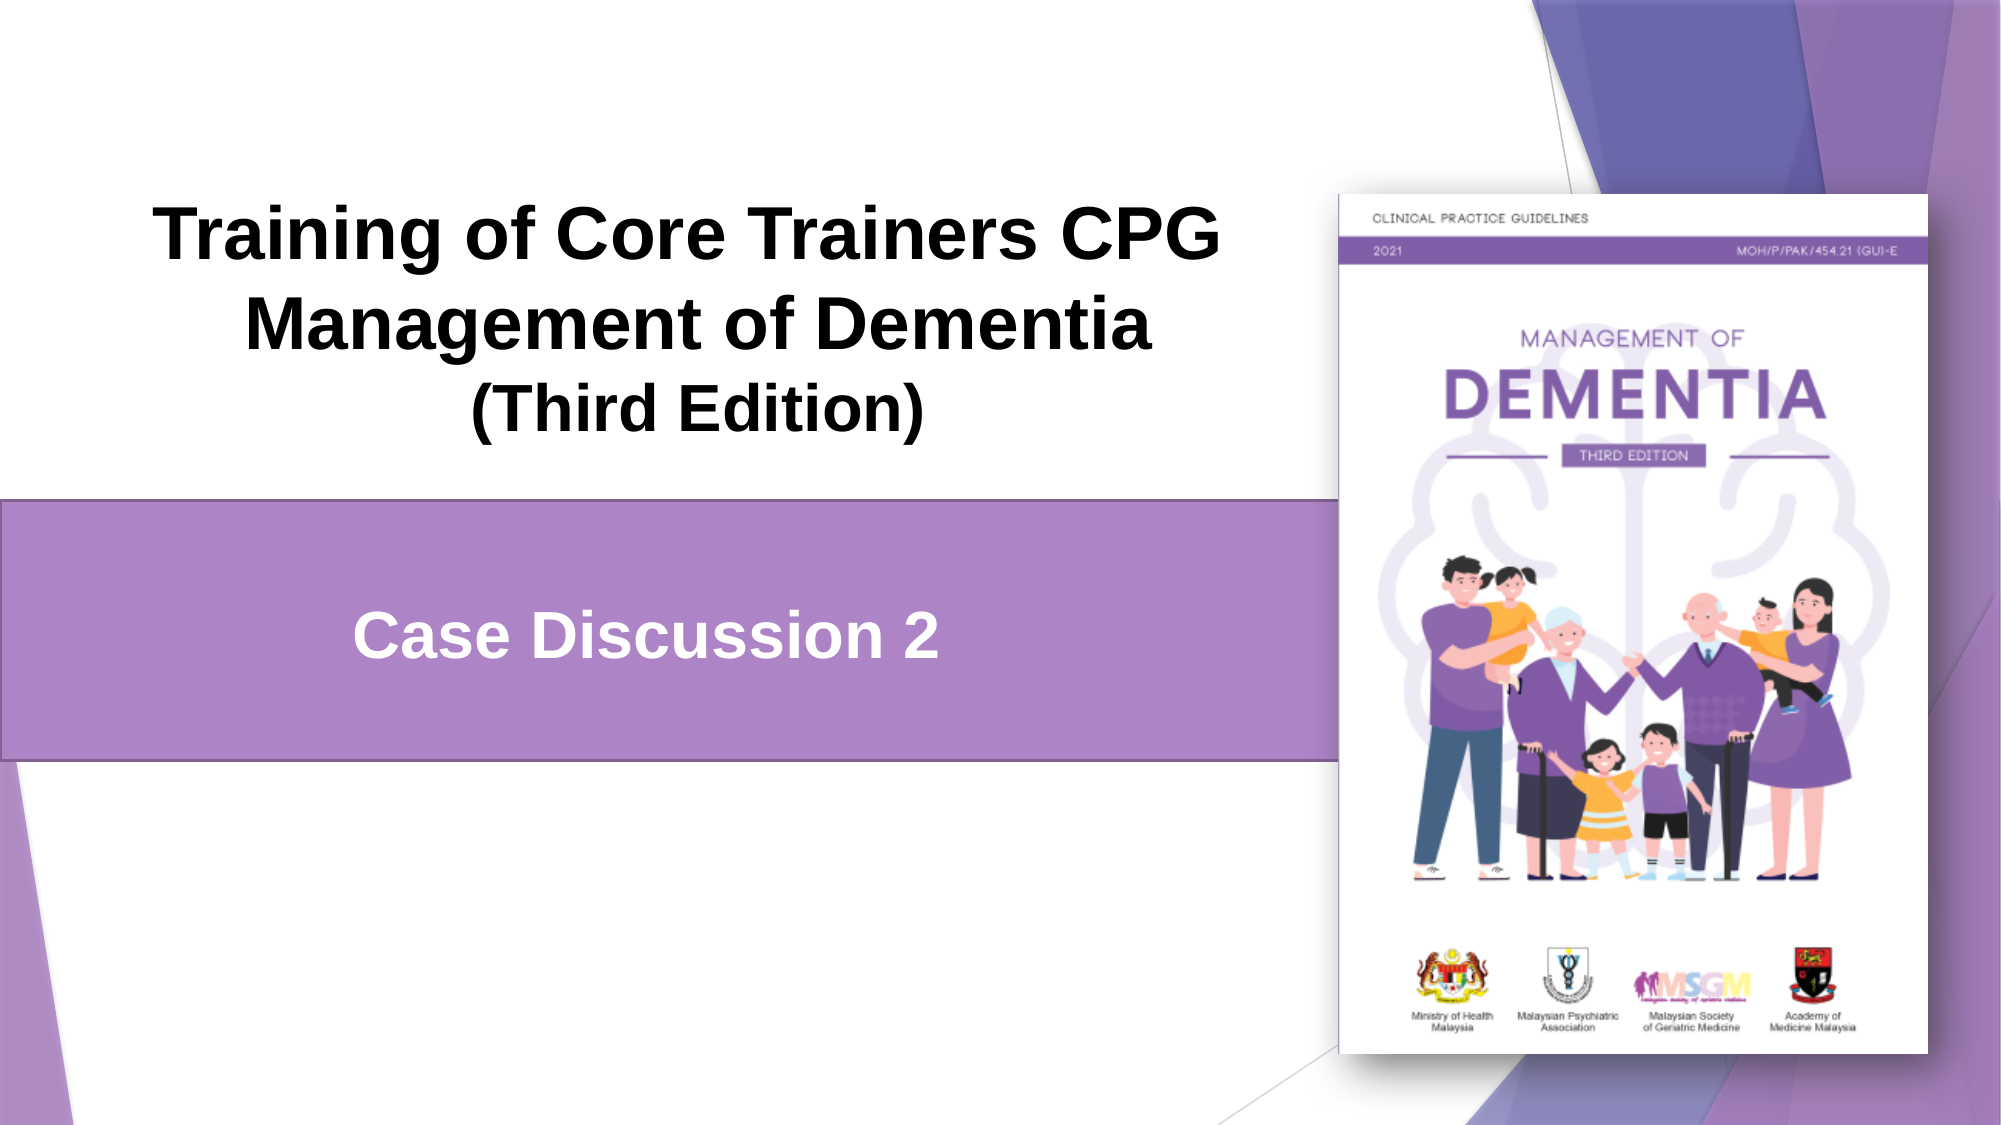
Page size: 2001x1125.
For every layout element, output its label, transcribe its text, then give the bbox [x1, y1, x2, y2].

picture [1337, 194, 1929, 1055]
text_box [0, 499, 1320, 762]
text_box Case Discussion 2 [50, 584, 1244, 680]
text_box Training of Core Trainers CPG Management of Dementia (Third Edition) [25, 176, 1372, 497]
